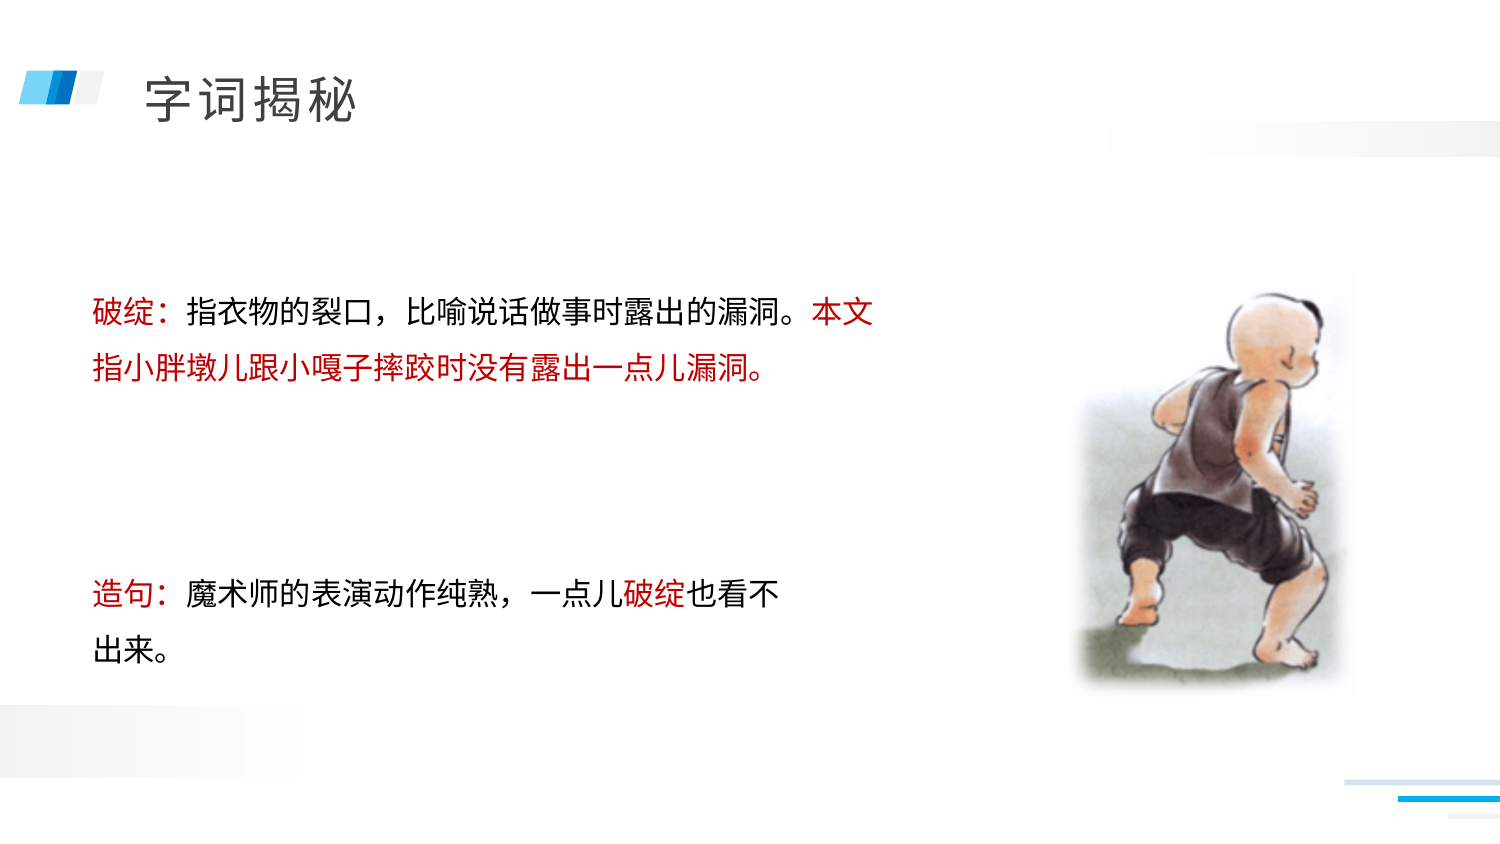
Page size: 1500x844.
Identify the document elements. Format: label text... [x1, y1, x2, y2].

picture [1065, 267, 1356, 699]
text_box 造句：魔术师的表演动作纯熟，一点儿破绽也看不出来。 [81, 549, 808, 673]
text_box 破绽：指衣物的裂口，比喻说话做事时露出的漏洞。本文指小胖墩儿跟小嘎子摔跤时没有露出一点儿漏洞。 [81, 267, 886, 392]
